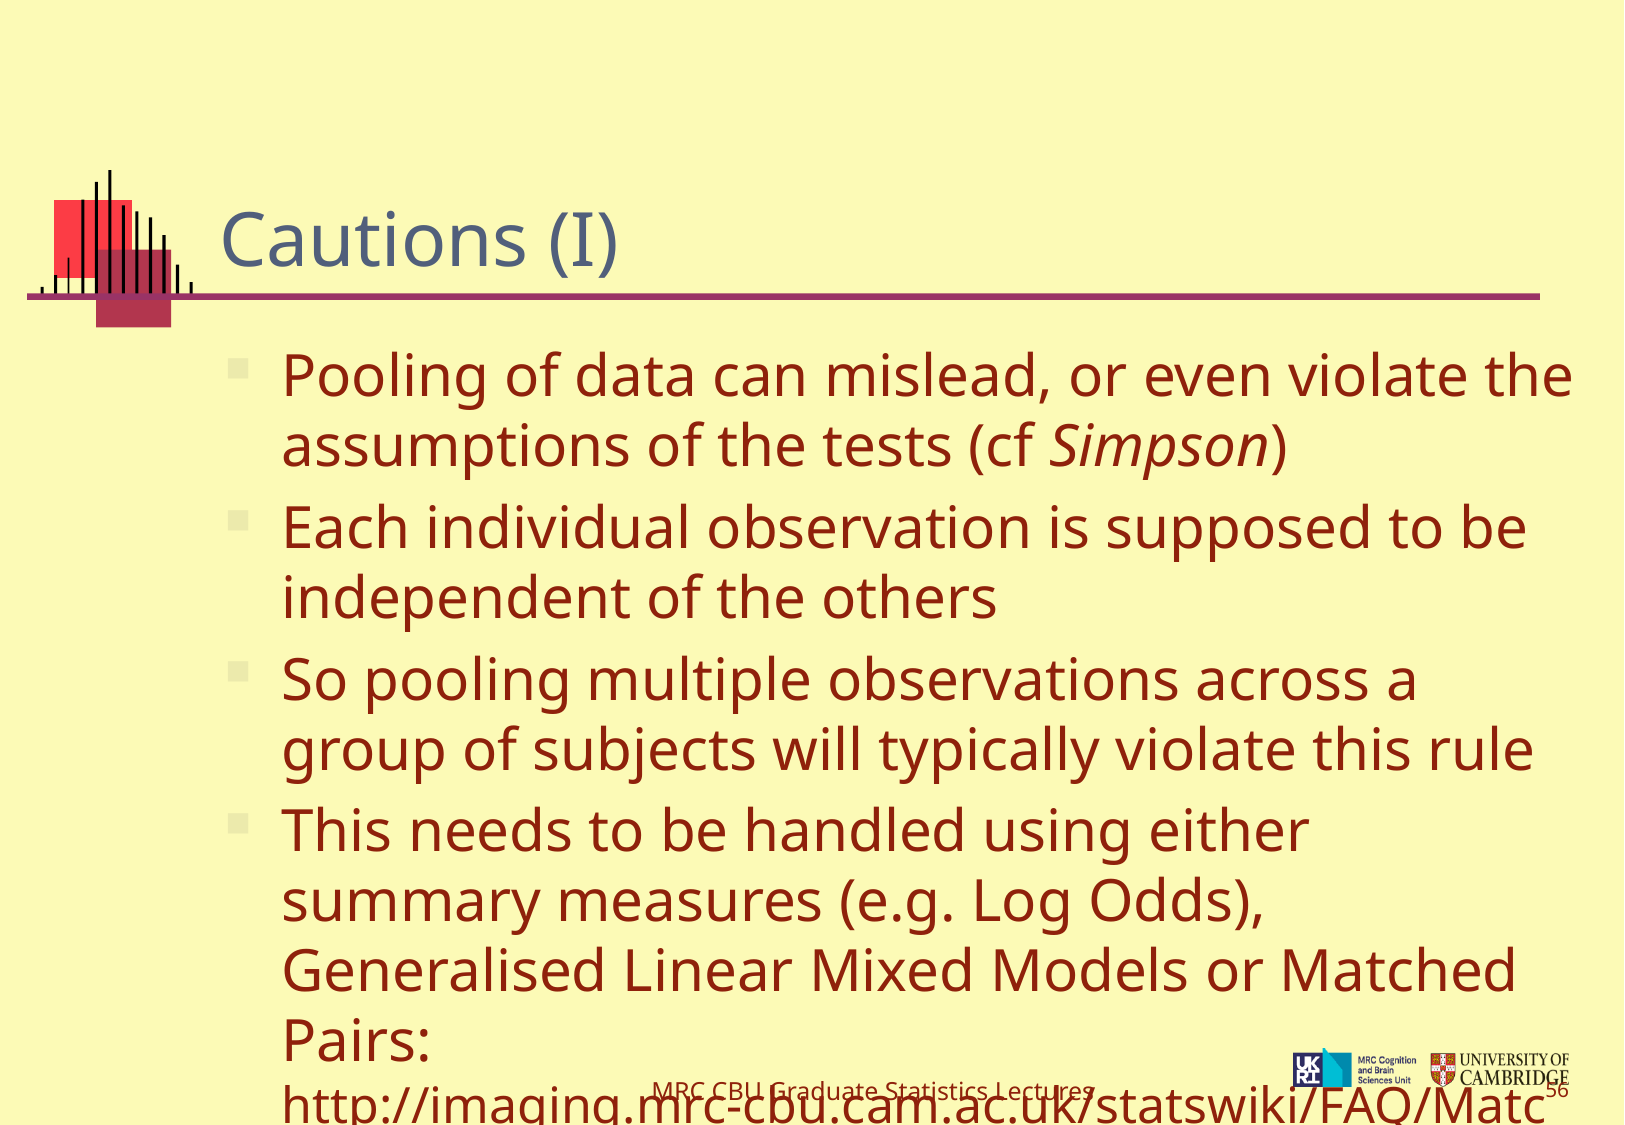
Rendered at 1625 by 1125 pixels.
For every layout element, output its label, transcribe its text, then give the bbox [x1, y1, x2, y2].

footer MRC CBU Graduate Statistics Lectures [473, 1037, 1273, 1113]
list Pooling of data can mislead, or even violate the assumptions of the tests (cf Simpson) Each individual observation is supposed to be independent of the others So pooling multiple observations across a group of subjects will typically violate this rule This needs to be handled using either summary measures (e.g. Log Odds), Generalised Linear Mixed Models or Matched Pairs: http://imaging.mrc-cbu.cam.ac.uk/statswiki/FAQ/MatchedPairs [210, 331, 1591, 1006]
title Cautions (I) [204, 101, 1589, 289]
slide_number 56 [1285, 1037, 1585, 1113]
slide_number [162, 1037, 461, 1113]
